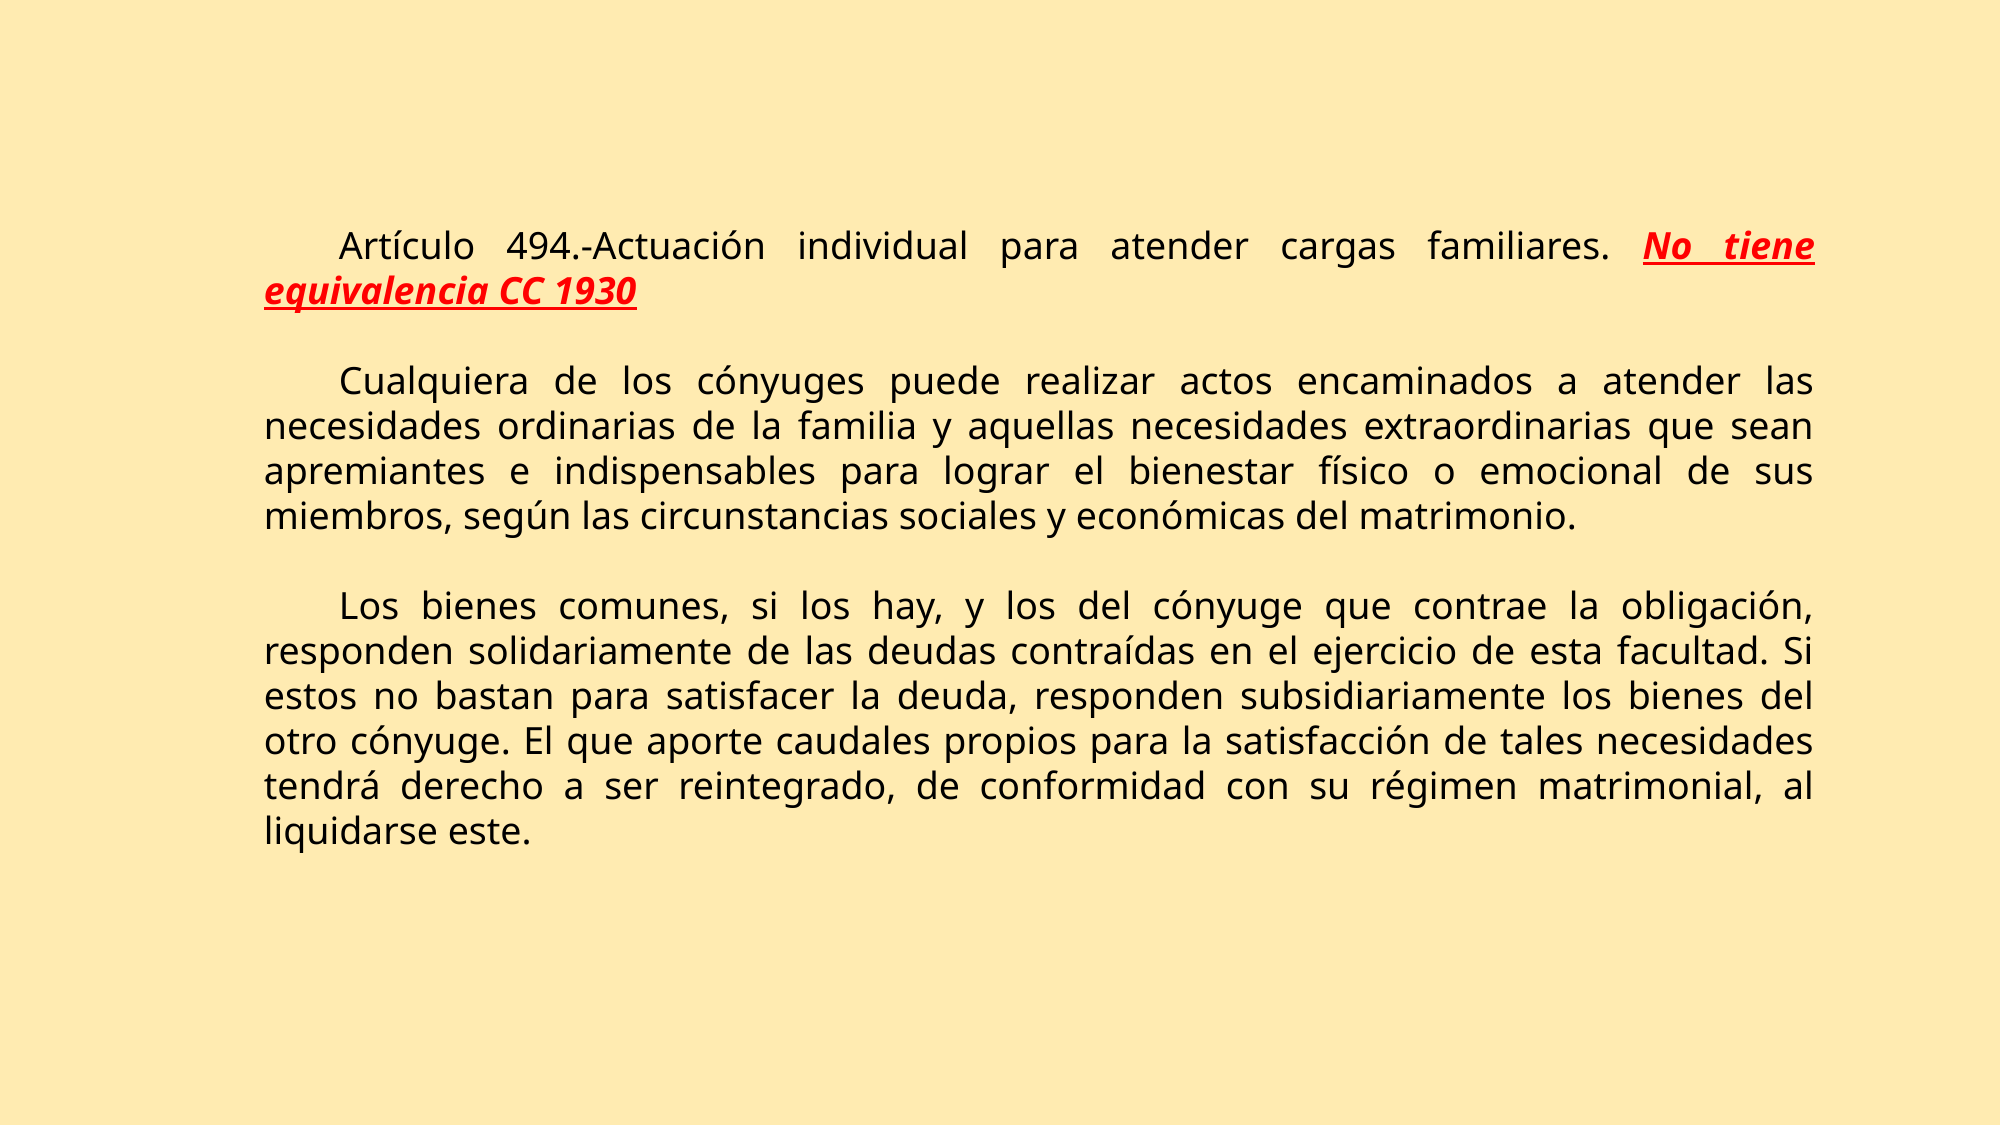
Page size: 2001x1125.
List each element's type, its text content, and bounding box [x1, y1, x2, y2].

text_box Artículo 494.-Actuación individual para atender cargas familiares. No tiene equivalencia CC 1930 Cualquiera de los cónyuges puede realizar actos encaminados a atender las necesidades ordinarias de la familia y aquellas necesidades extraordinarias que sean apremiantes e indispensables para lograr el bienestar físico o emocional de sus miembros, según las circunstancias sociales y económicas del matrimonio. Los bienes comunes, si los hay, y los del cónyuge que contrae la obligación, responden solidariamente de las deudas contraídas en el ejercicio de esta facultad. Si estos no bastan para satisfacer la deuda, responden subsidiariamente los bienes del otro cónyuge. El que aporte caudales propios para la satisfacción de tales necesidades tendrá derecho a ser reintegrado, de conformidad con su régimen matrimonial, al liquidarse este. [249, 214, 1830, 860]
